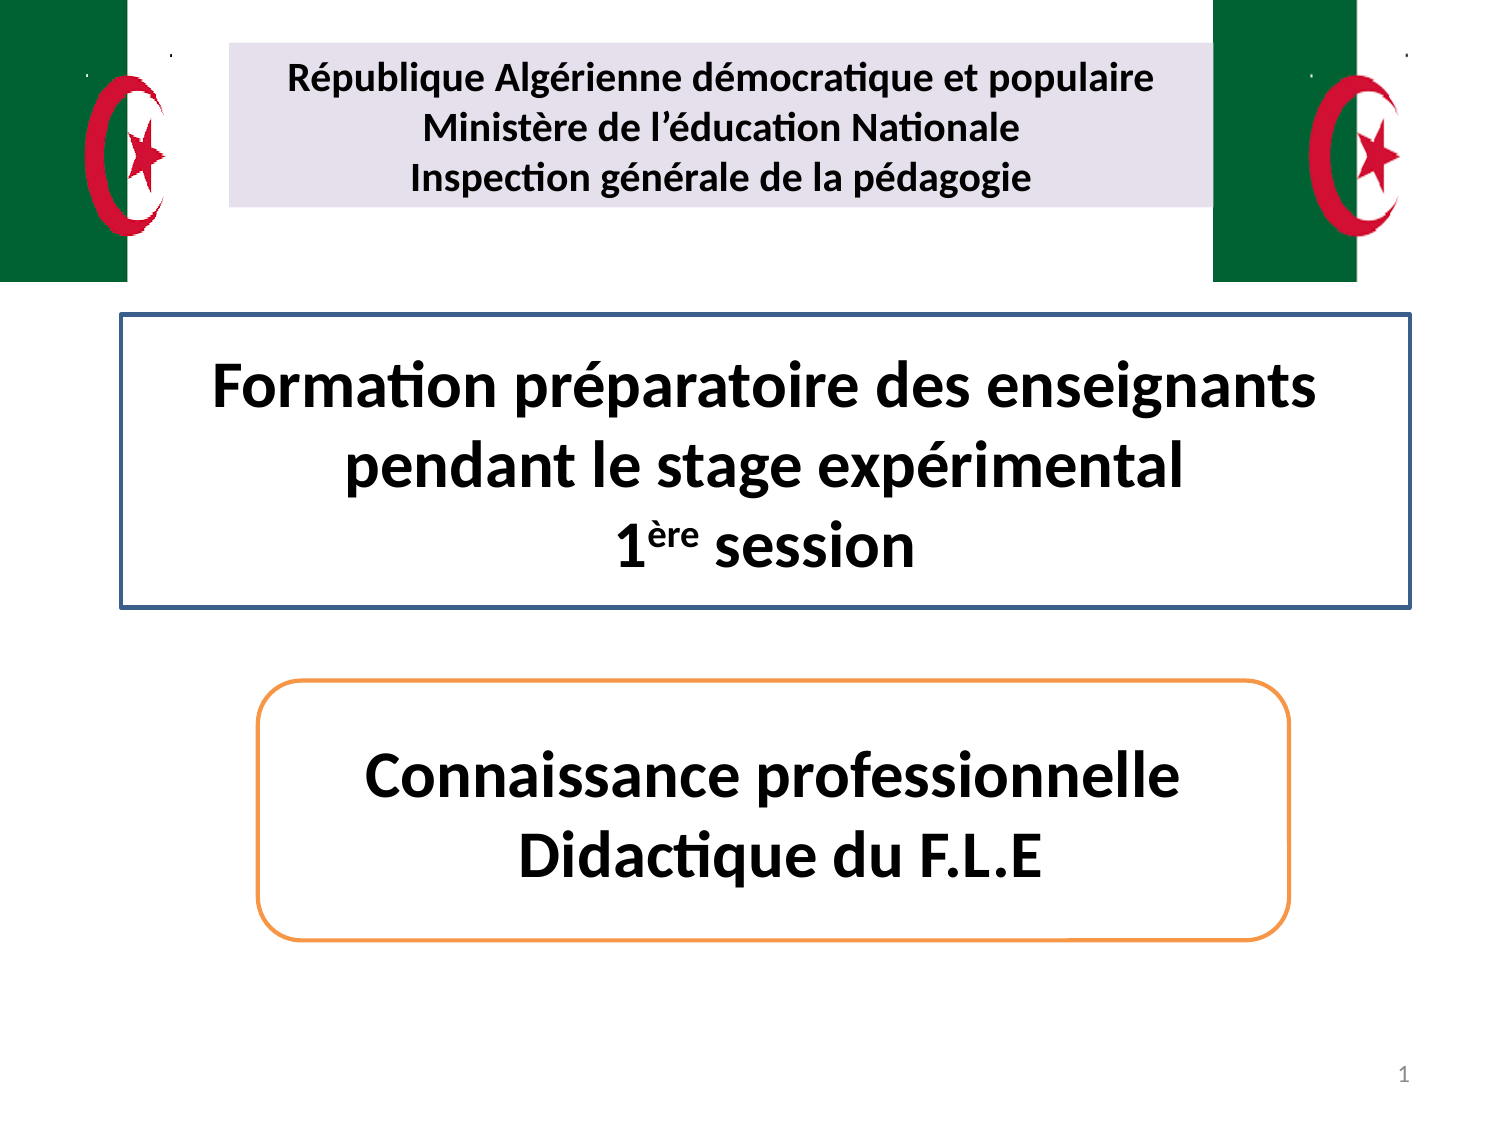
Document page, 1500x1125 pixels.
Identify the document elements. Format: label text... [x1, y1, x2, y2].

text_box Formation préparatoire des enseignants pendant le stage expérimental 1ère session [119, 312, 1412, 610]
text_box République Algérienne démocratique et populaire Ministère de l’éducation Nationale Inspection générale de la pédagogie [257, 42, 1208, 208]
slide_number 1 [1074, 1042, 1425, 1103]
text_box Connaissance professionnelle Didactique du F.L.E [255, 678, 1292, 943]
picture [0, 0, 253, 282]
picture [1213, 0, 1500, 282]
